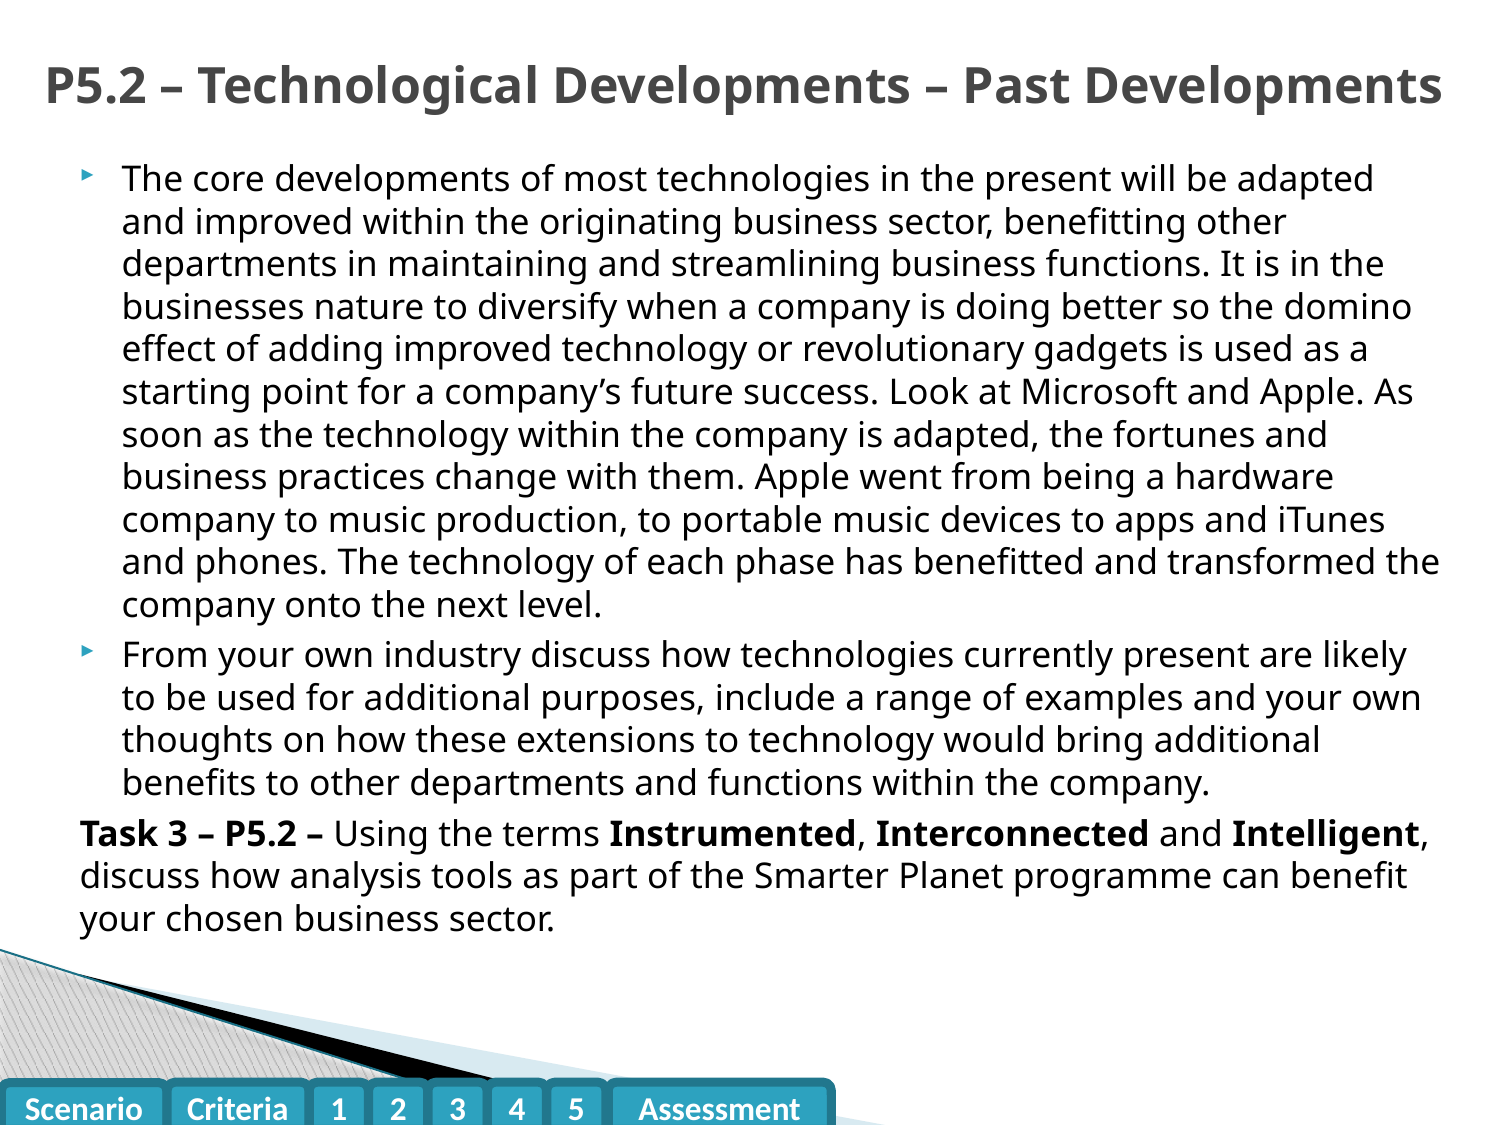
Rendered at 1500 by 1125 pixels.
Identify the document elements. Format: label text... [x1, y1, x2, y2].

title P5.2 – Technological Developments – Past Developments [29, 18, 1471, 149]
list The core developments of most technologies in the present will be adapted and improved within the originating business sector, benefitting other departments in maintaining and streamlining business functions. It is in the businesses nature to diversify when a company is doing better so the domino effect of adding improved technology or revolutionary gadgets is used as a starting point for a company’s future success. Look at Microsoft and Apple. As soon as the technology within the company is adapted, the fortunes and business practices change with them. Apple went from being a hardware company to music production, to portable music devices to apps and iTunes and phones. The technology of each phase has benefitted and transformed the company onto the next level. From your own industry discuss how technologies currently present are likely to be used for additional purposes, include a range of examples and your own thoughts on how these extensions to technology would bring additional benefits to other departments and functions within the company. Task 3 – P5.2 – Using the terms Instrumented, Interconnected and Intelligent, discuss how analysis tools as part of the Smarter Planet programme can benefit your chosen business sector. [46, 149, 1459, 1035]
